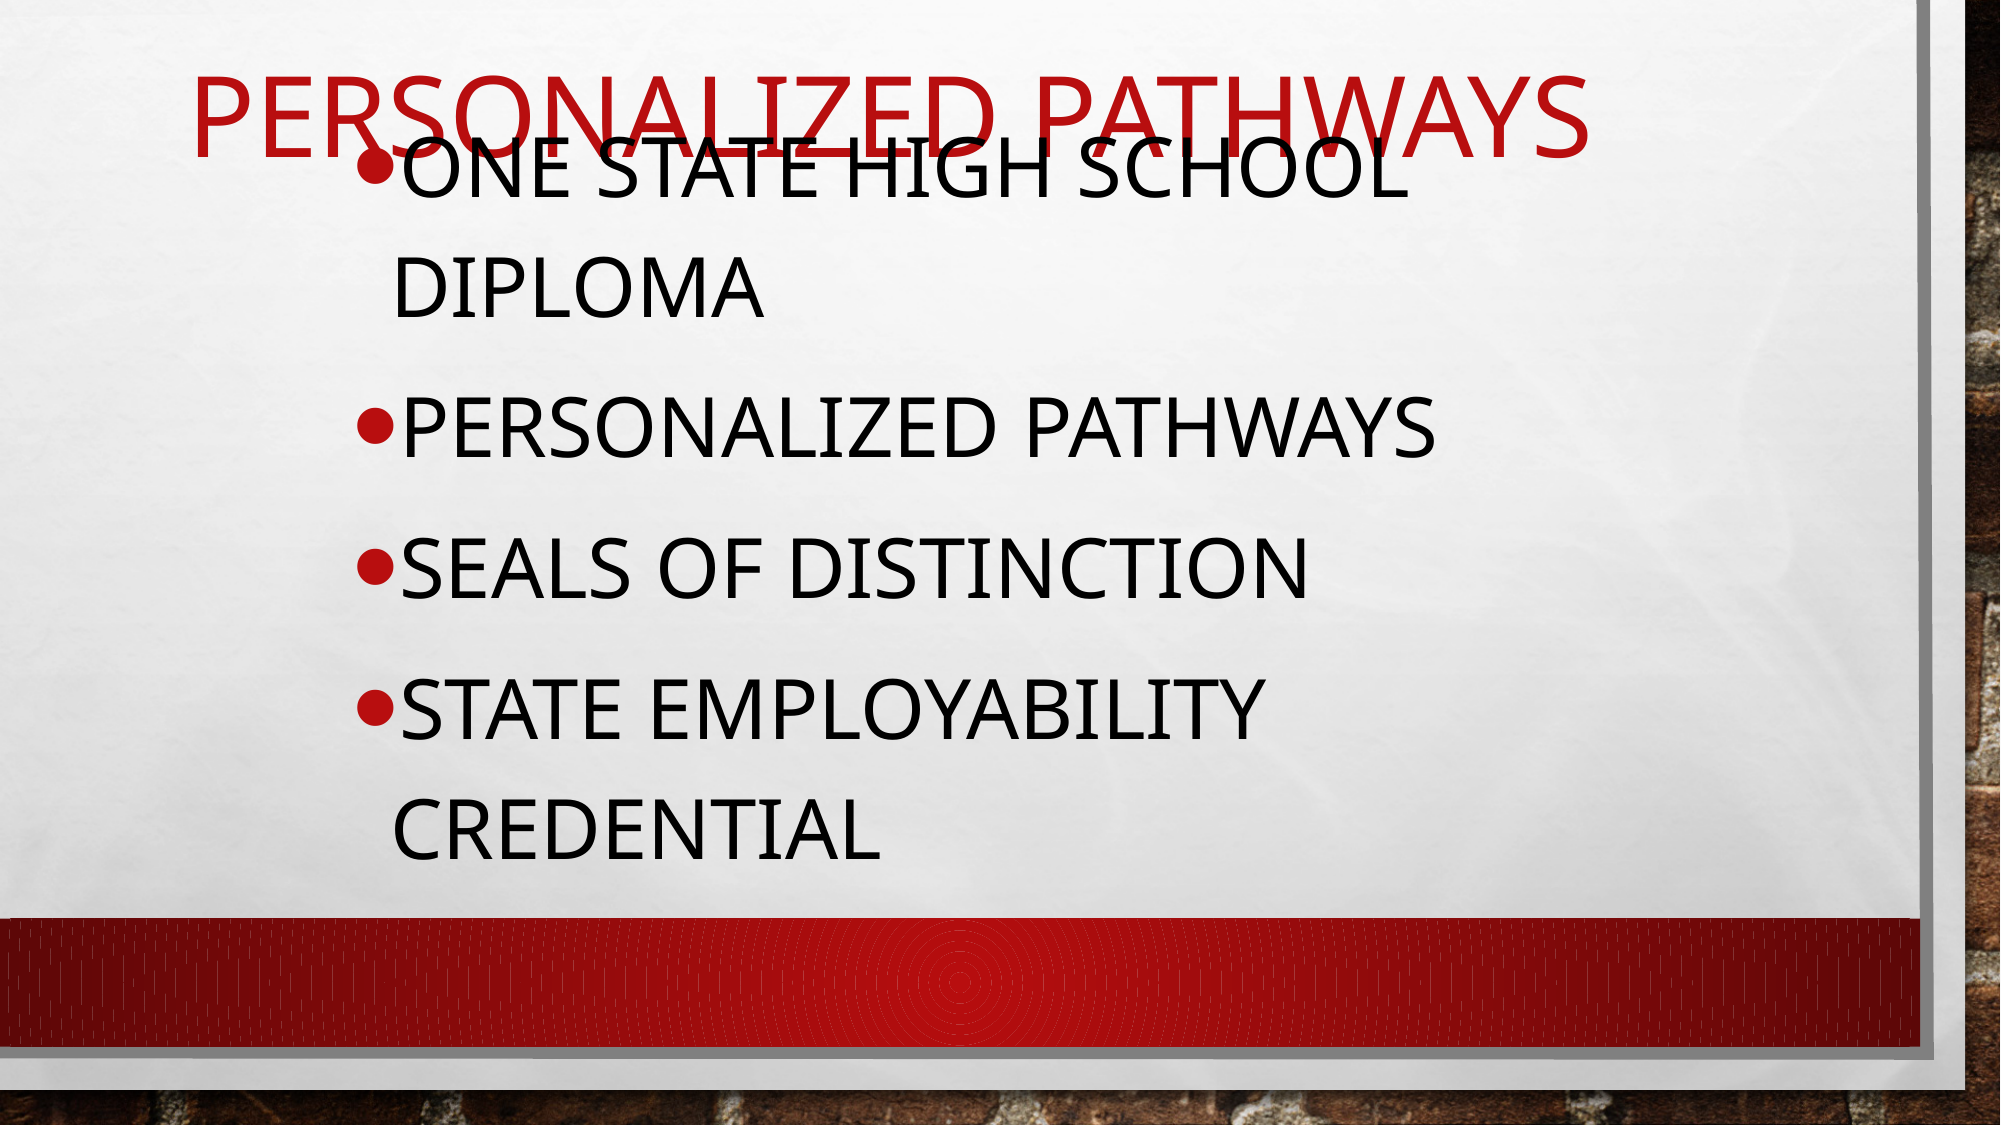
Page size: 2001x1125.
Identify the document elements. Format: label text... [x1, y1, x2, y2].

picture [0, 0, 2000, 1125]
list One State High School Diploma Personalized Pathways Seals of Distinction State Employability Credential [337, 275, 1650, 938]
title Personalized Pathways [37, 26, 1743, 216]
